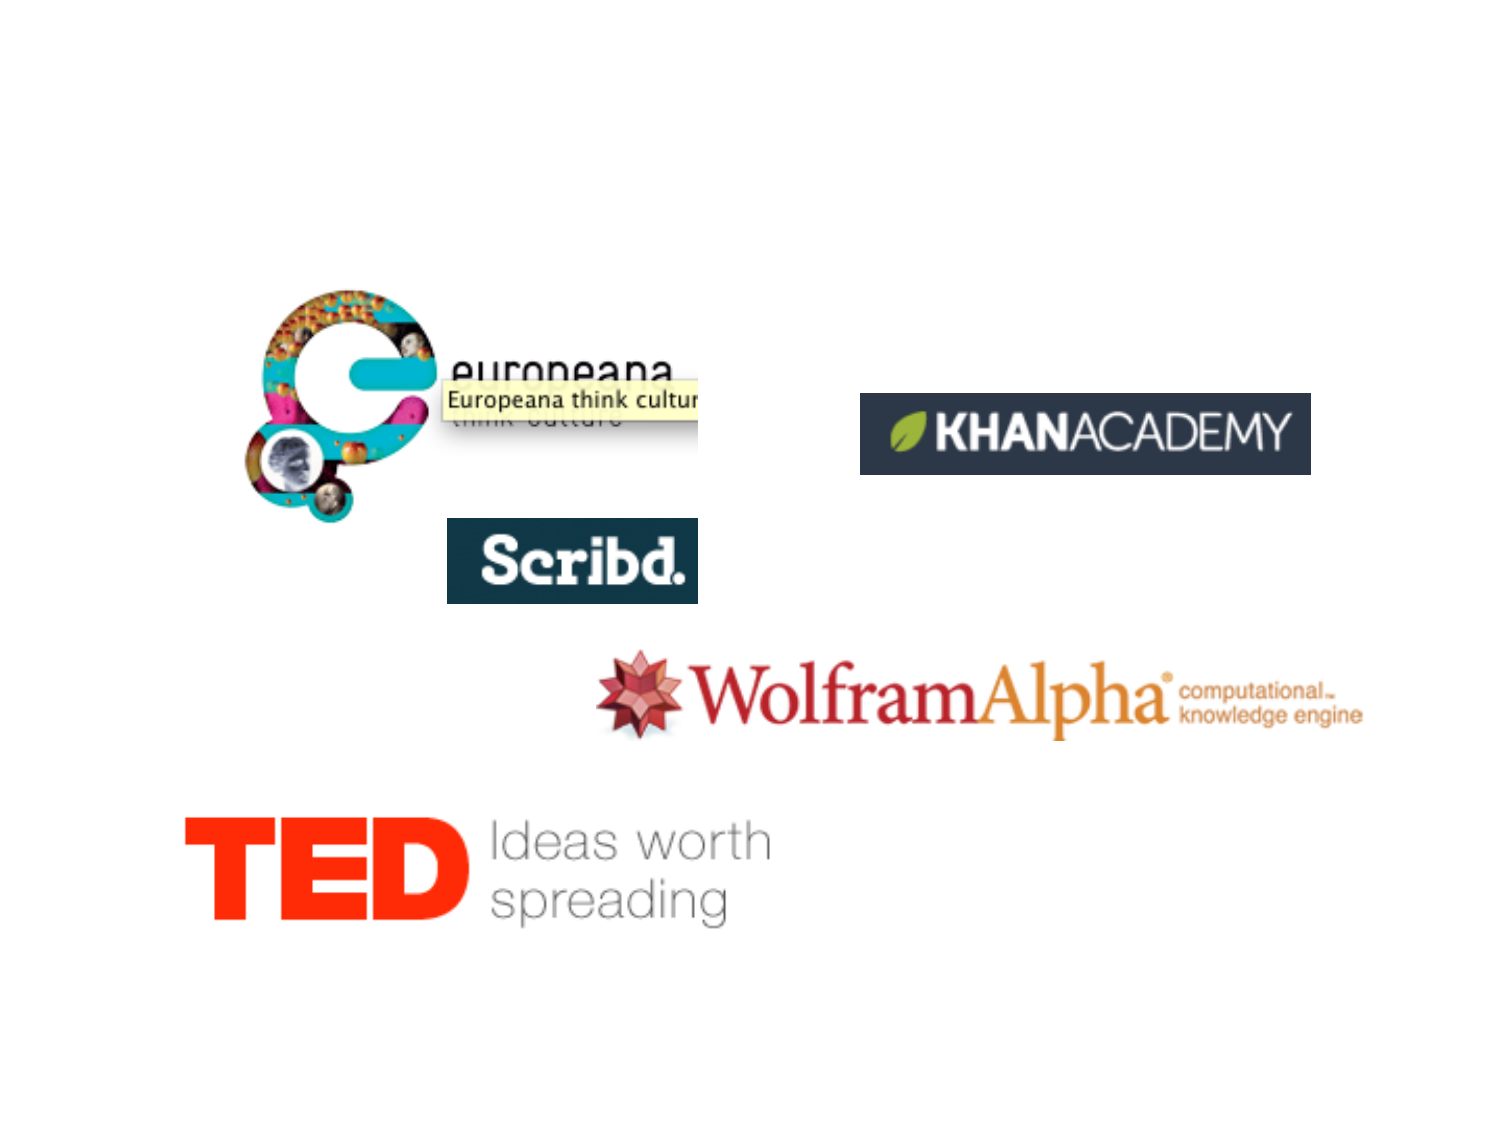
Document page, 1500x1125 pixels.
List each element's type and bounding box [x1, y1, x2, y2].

picture [164, 792, 797, 963]
picture [233, 262, 699, 604]
picture [860, 393, 1312, 475]
list [75, 262, 1425, 1005]
picture [596, 640, 1385, 742]
